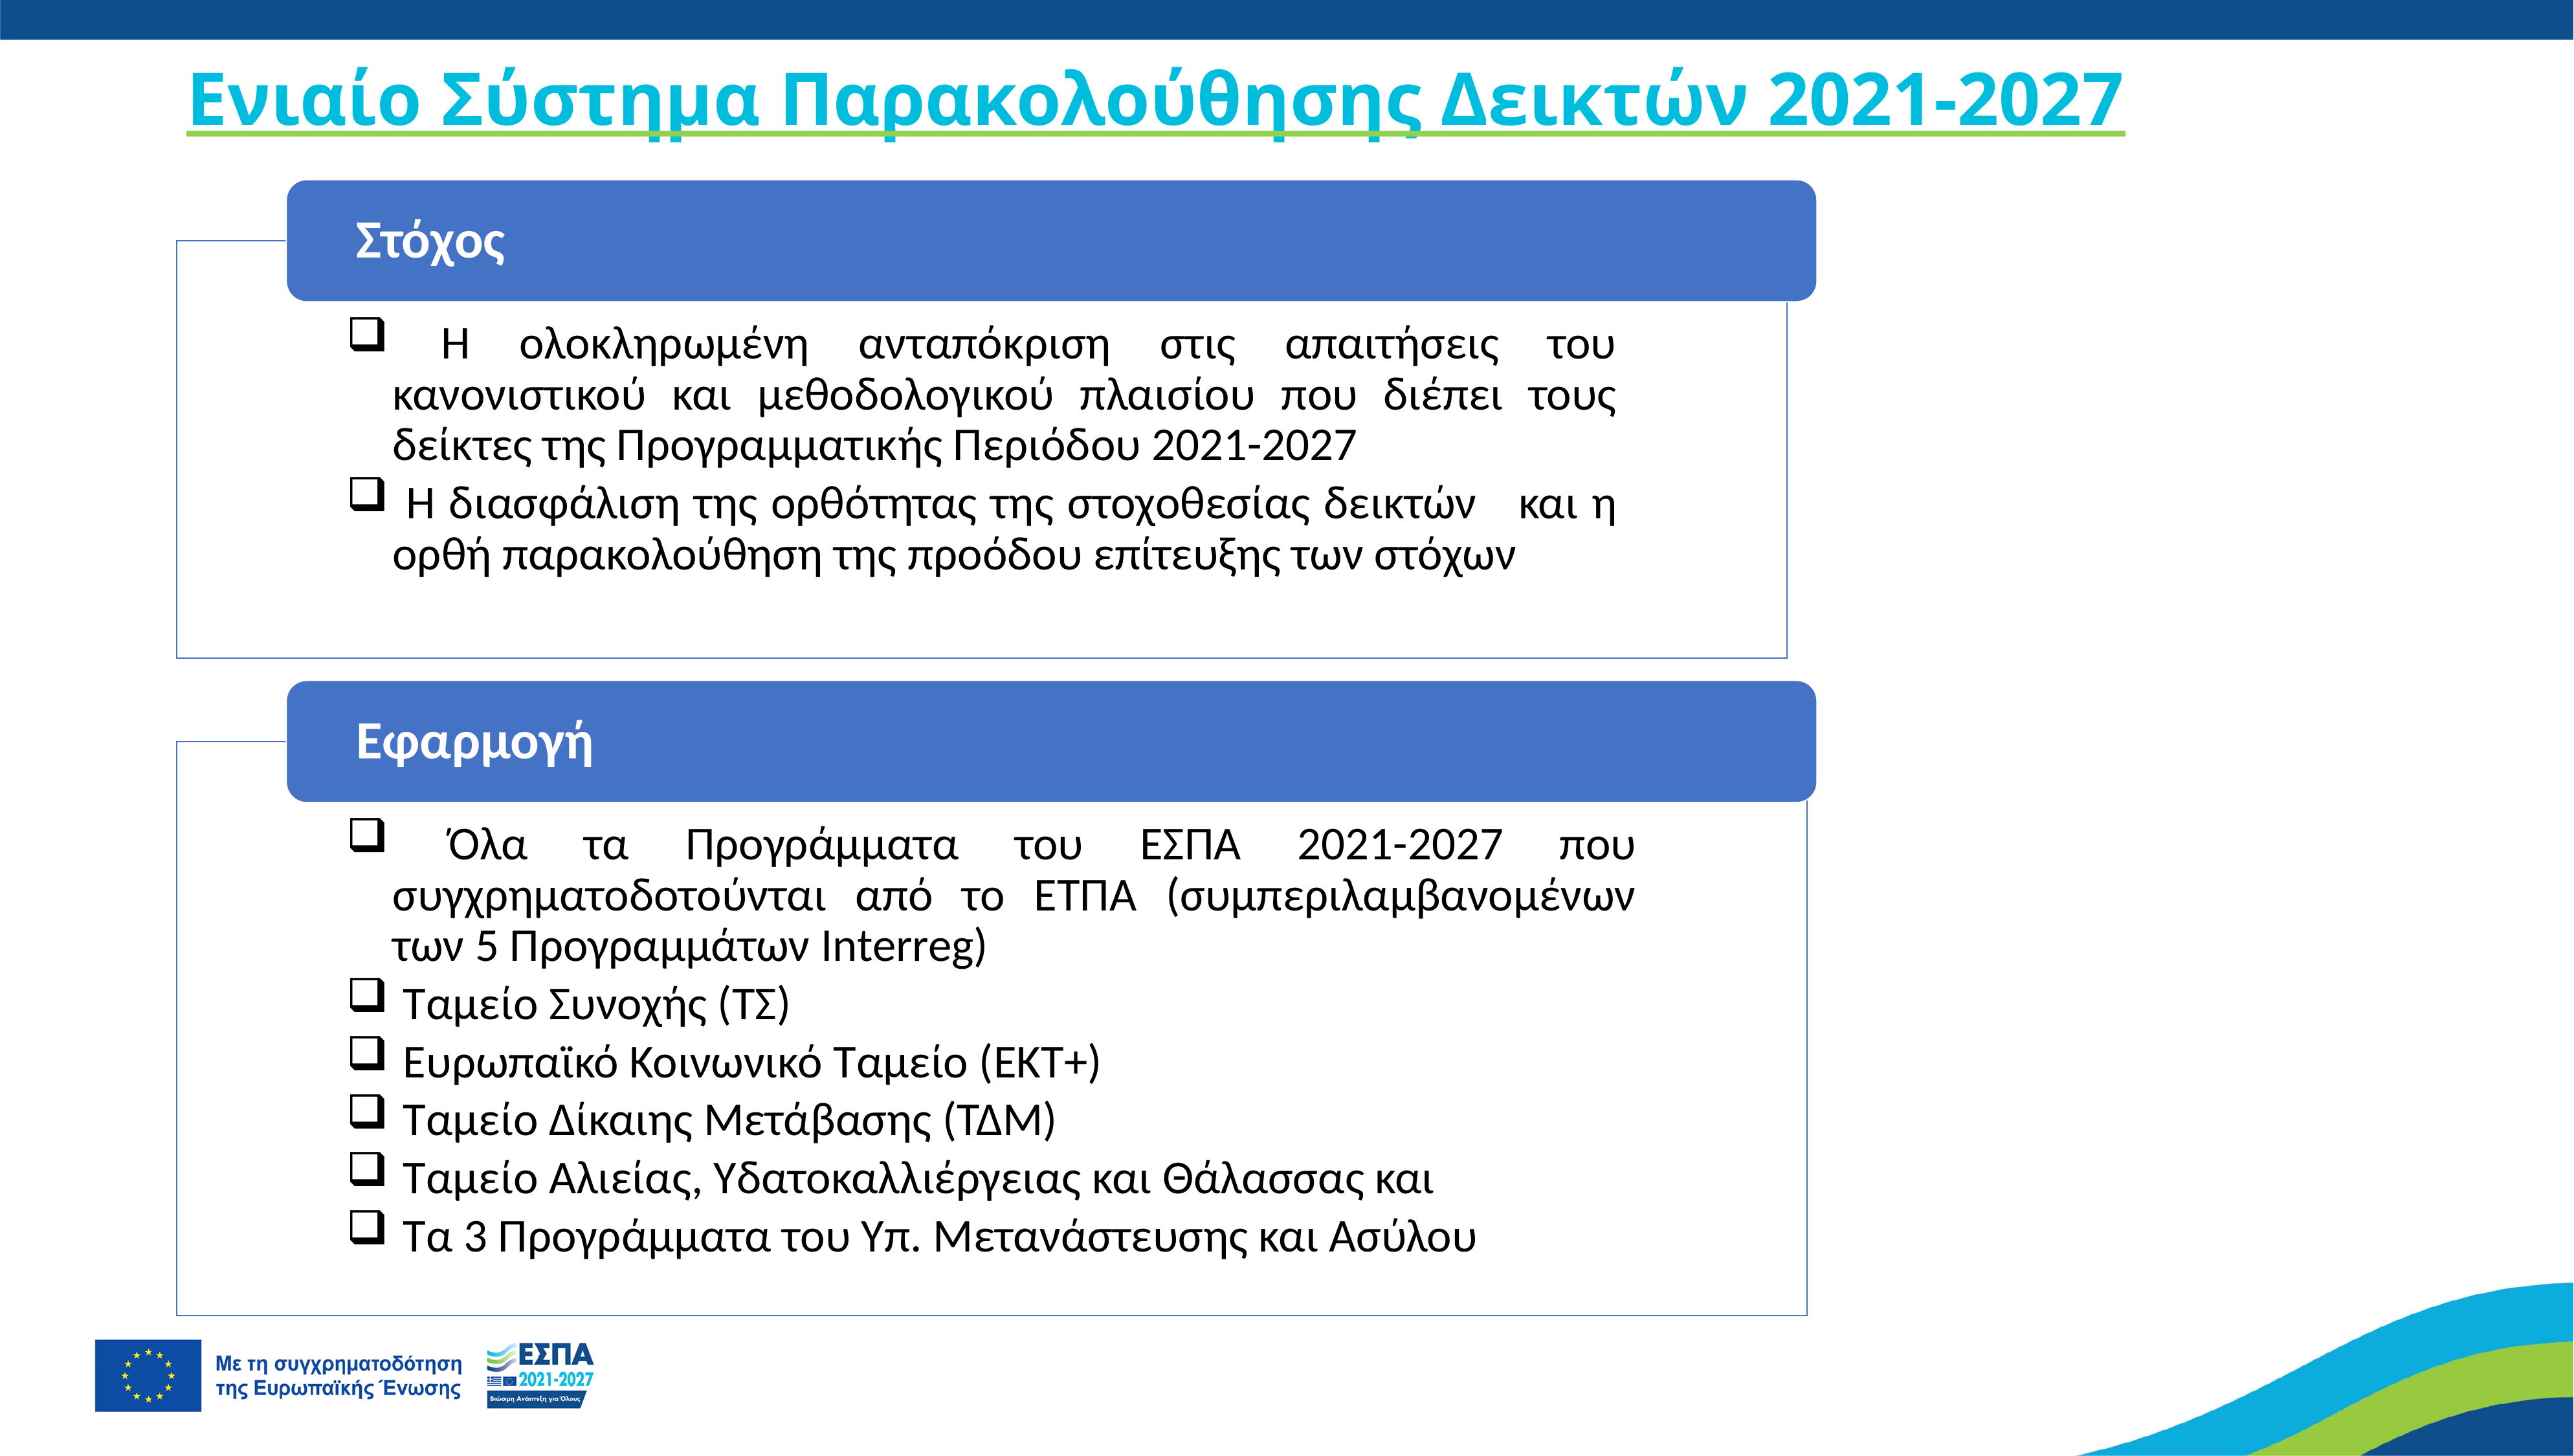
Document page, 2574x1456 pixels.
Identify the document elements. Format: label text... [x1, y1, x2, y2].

picture [0, 0, 2573, 1456]
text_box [177, 175, 2364, 1319]
title Ενιαίο Σύστημα Παρακολούθησης Δεικτών 2021-2027 [177, 46, 2397, 158]
picture [2087, 1341, 2573, 1456]
